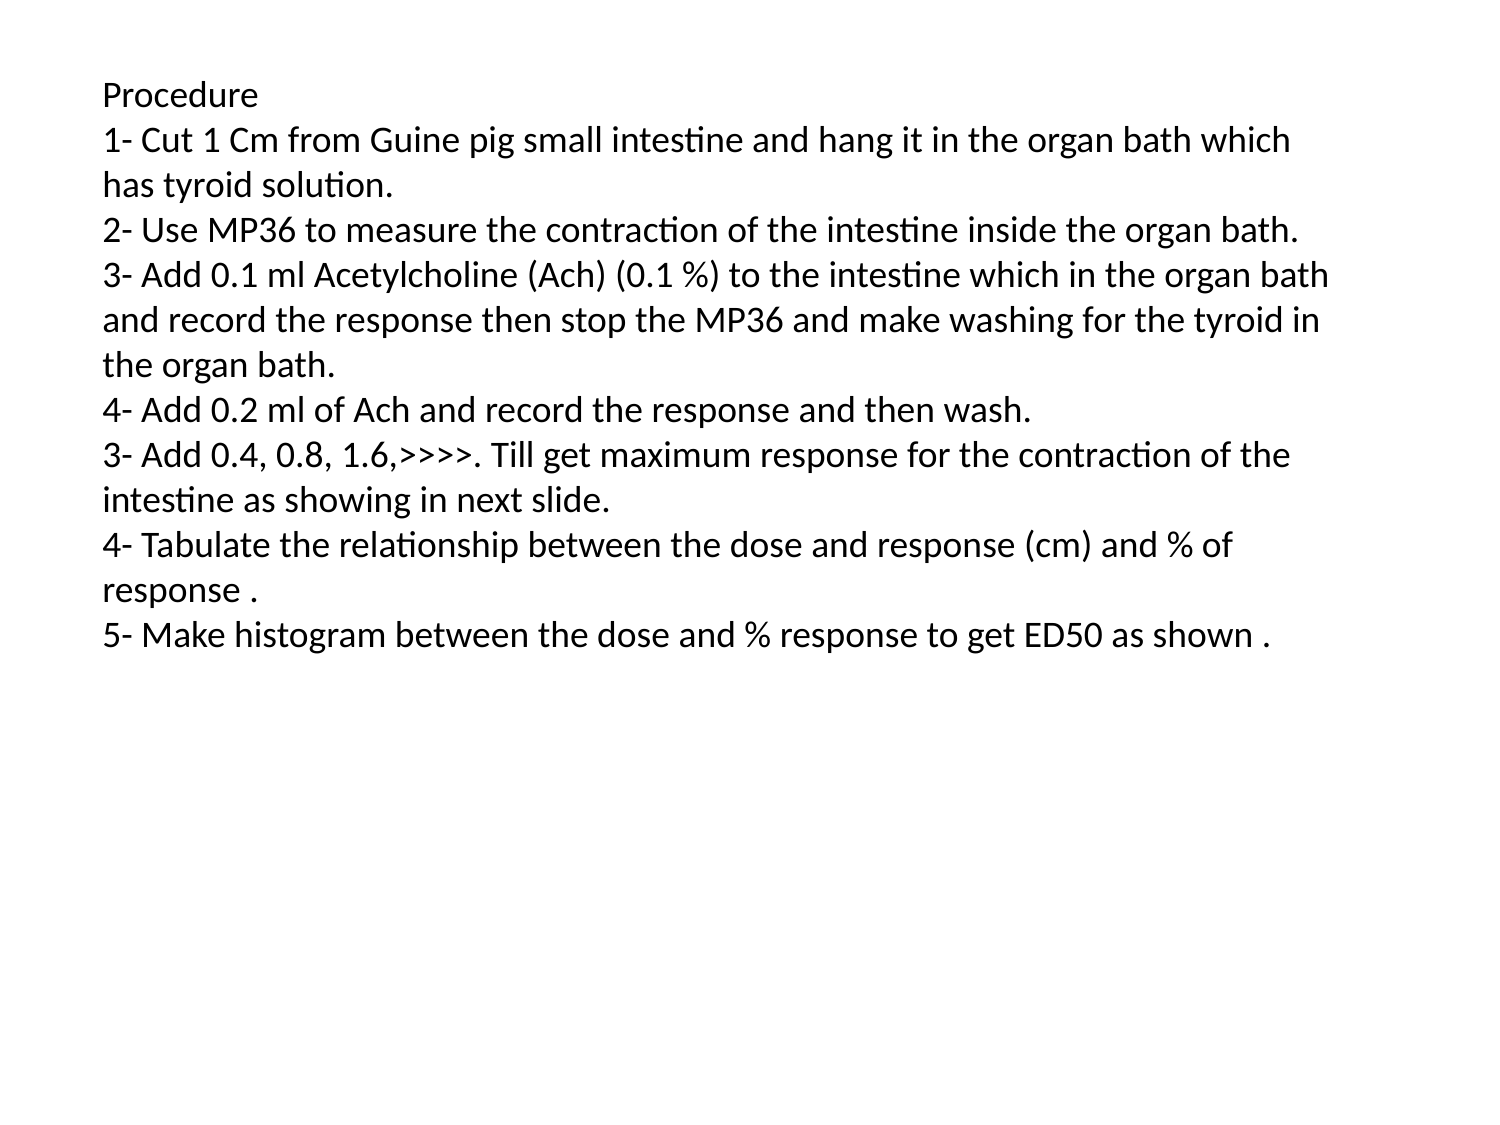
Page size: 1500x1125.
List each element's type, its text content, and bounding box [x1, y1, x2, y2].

text_box Procedure 1- Cut 1 Cm from Guine pig small intestine and hang it in the organ bath which has tyroid solution. 2- Use MP36 to measure the contraction of the intestine inside the organ bath. 3- Add 0.1 ml Acetylcholine (Ach) (0.1 %) to the intestine which in the organ bath and record the response then stop the MP36 and make washing for the tyroid in the organ bath. 4- Add 0.2 ml of Ach and record the response and then wash. 3- Add 0.4, 0.8, 1.6,>>>>. Till get maximum response for the contraction of the intestine as showing in next slide. 4- Tabulate the relationship between the dose and response (cm) and % of response . 5- Make histogram between the dose and % response to get ED50 as shown . [87, 62, 1363, 663]
